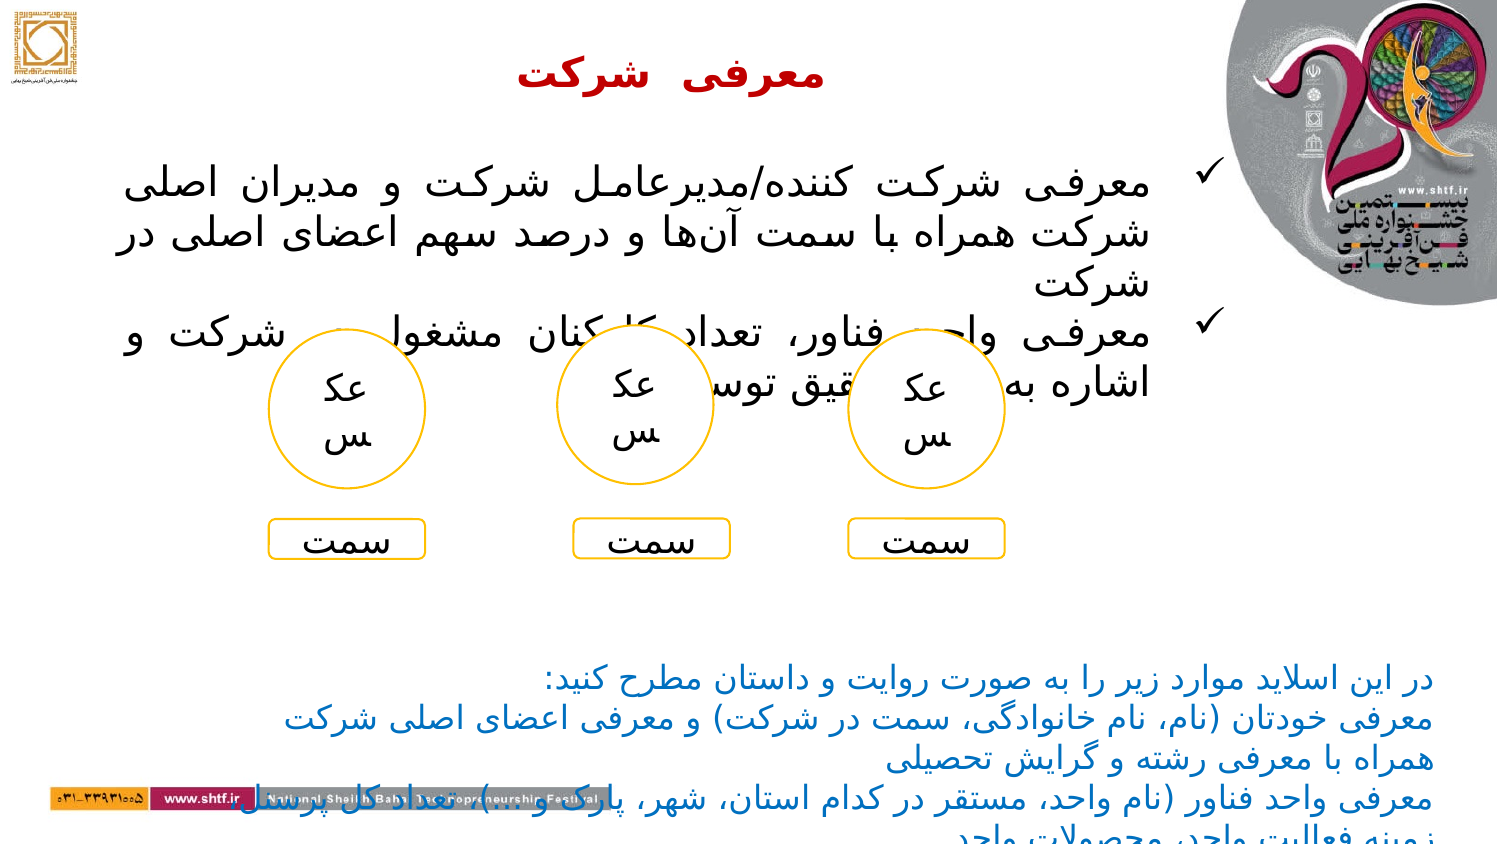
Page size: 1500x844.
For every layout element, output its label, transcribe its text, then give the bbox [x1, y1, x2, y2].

text_box در این اسلاید موارد زیر را به صورت روایت و داستان مطرح کنید: معرفی خودتان (نام، نام خانوادگی، سمت در شرکت) و معرفی اعضای اصلی شرکت همراه با معرفی رشته و گرایش تحصیلی معرفی واحد فناور (نام واحد، مستقر در کدام استان، شهر، پارک و ...)، تعداد کل پرسنل، زمینه فعالیت واحد، محصولات واحد [195, 649, 1451, 844]
text_box معرفی شرکت کننده/مدیرعامل شرکت و مدیران اصلی شرکت همراه با سمت آن‌‎ها و درصد سهم اعضای اصلی در شرکت معرفی واحد فناور، تعداد کارکنان مشغول در شرکت و اشاره به واحد تحقیق توسعه [100, 97, 1242, 358]
text_box عکس [556, 324, 715, 486]
text_box عکس [267, 328, 427, 490]
text_box سمت [572, 517, 731, 560]
text_box سمت [847, 517, 1006, 560]
text_box سمت [267, 517, 427, 560]
picture [0, 0, 1497, 844]
text_box عکس [847, 328, 1006, 490]
title معرفی شرکت [18, 10, 1324, 139]
